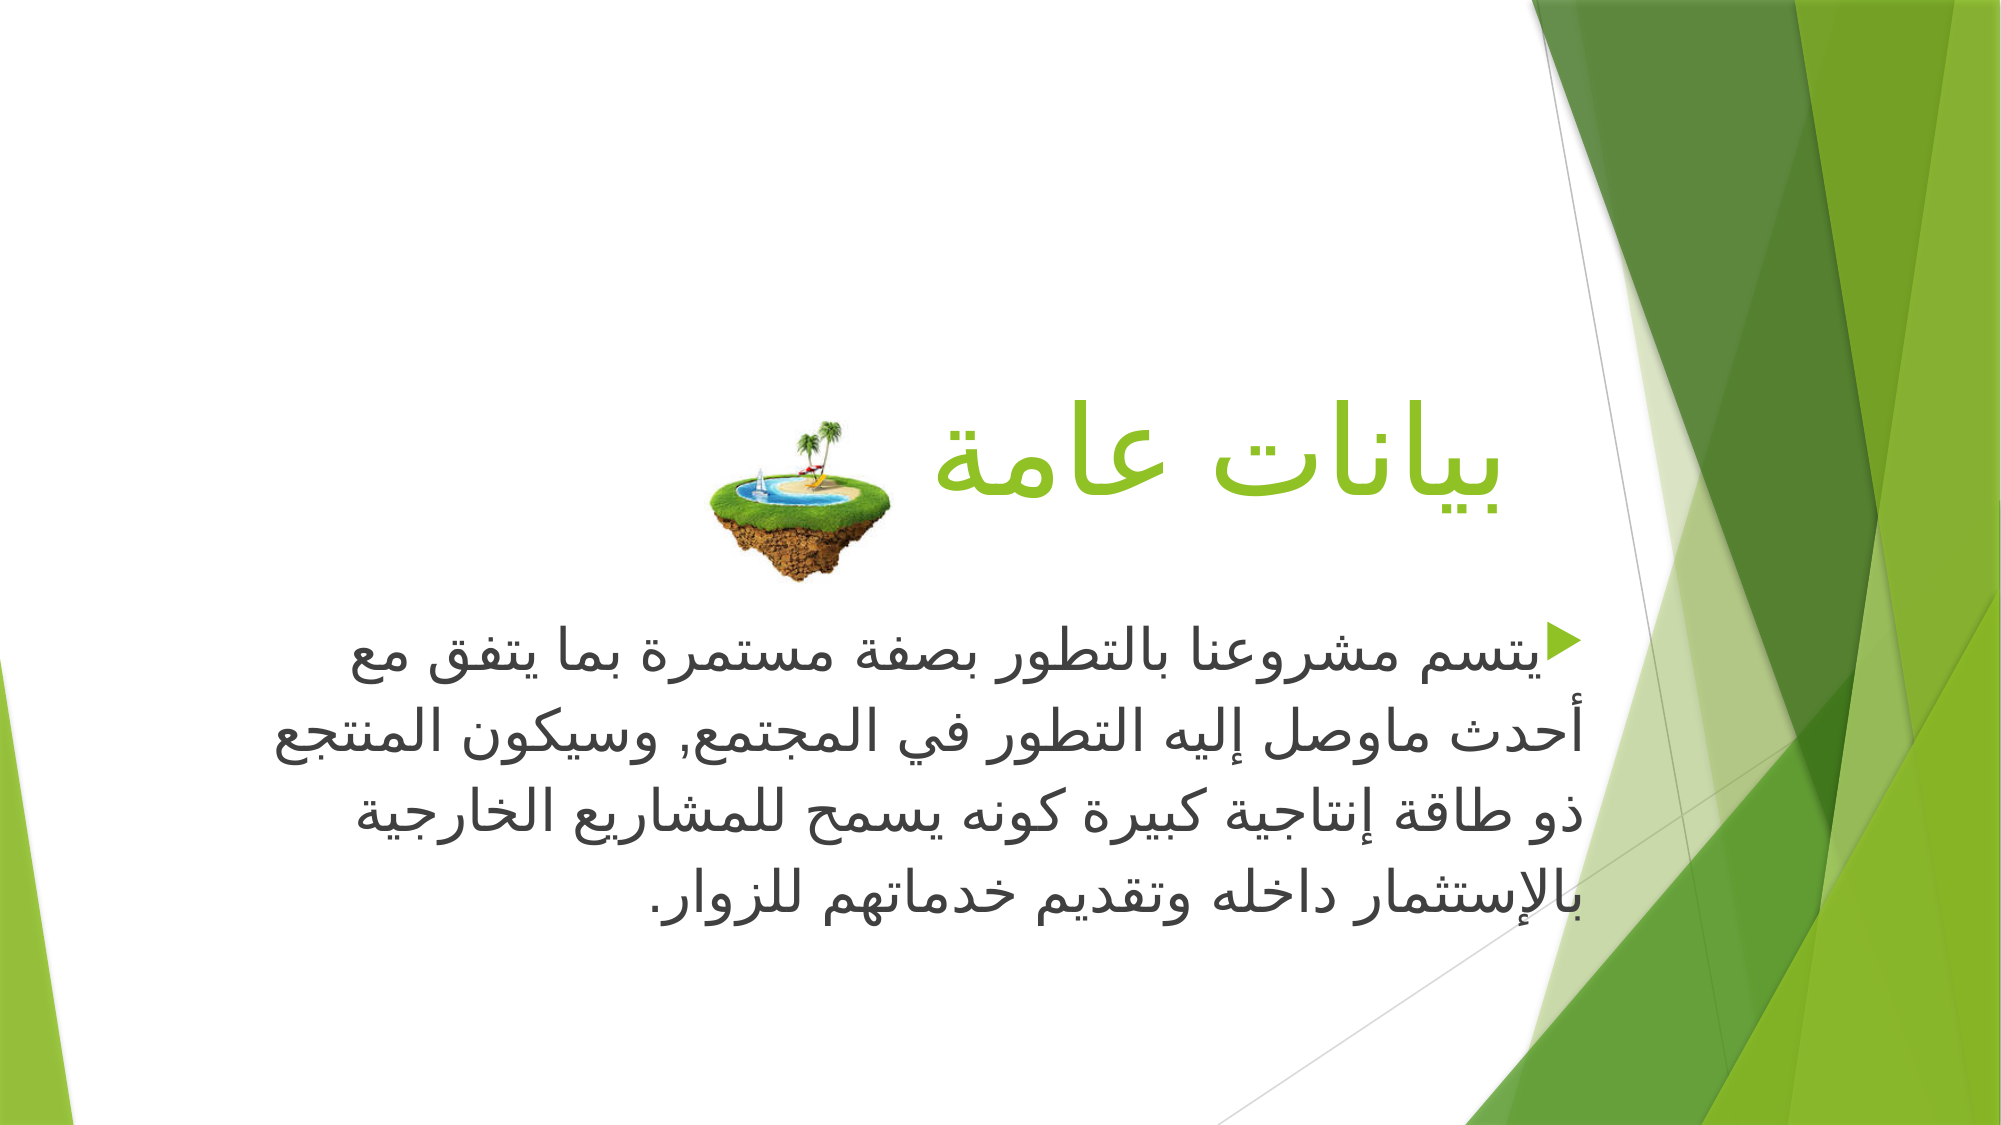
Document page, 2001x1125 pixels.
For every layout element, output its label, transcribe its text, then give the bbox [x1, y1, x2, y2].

list يتسم مشروعنا بالتطور بصفة مستمرة بما يتفق مع أحدث ماوصل إليه التطور في المجتمع, وسيكون المنتجع ذو طاقة إنتاجية كبيرة كونه يسمح للمشاريع الخارجية بالإستثمار داخله وتقديم خدماتهم للزوار. [191, 594, 1602, 1125]
picture [703, 401, 897, 595]
title بيانات عامة [914, 362, 1728, 580]
